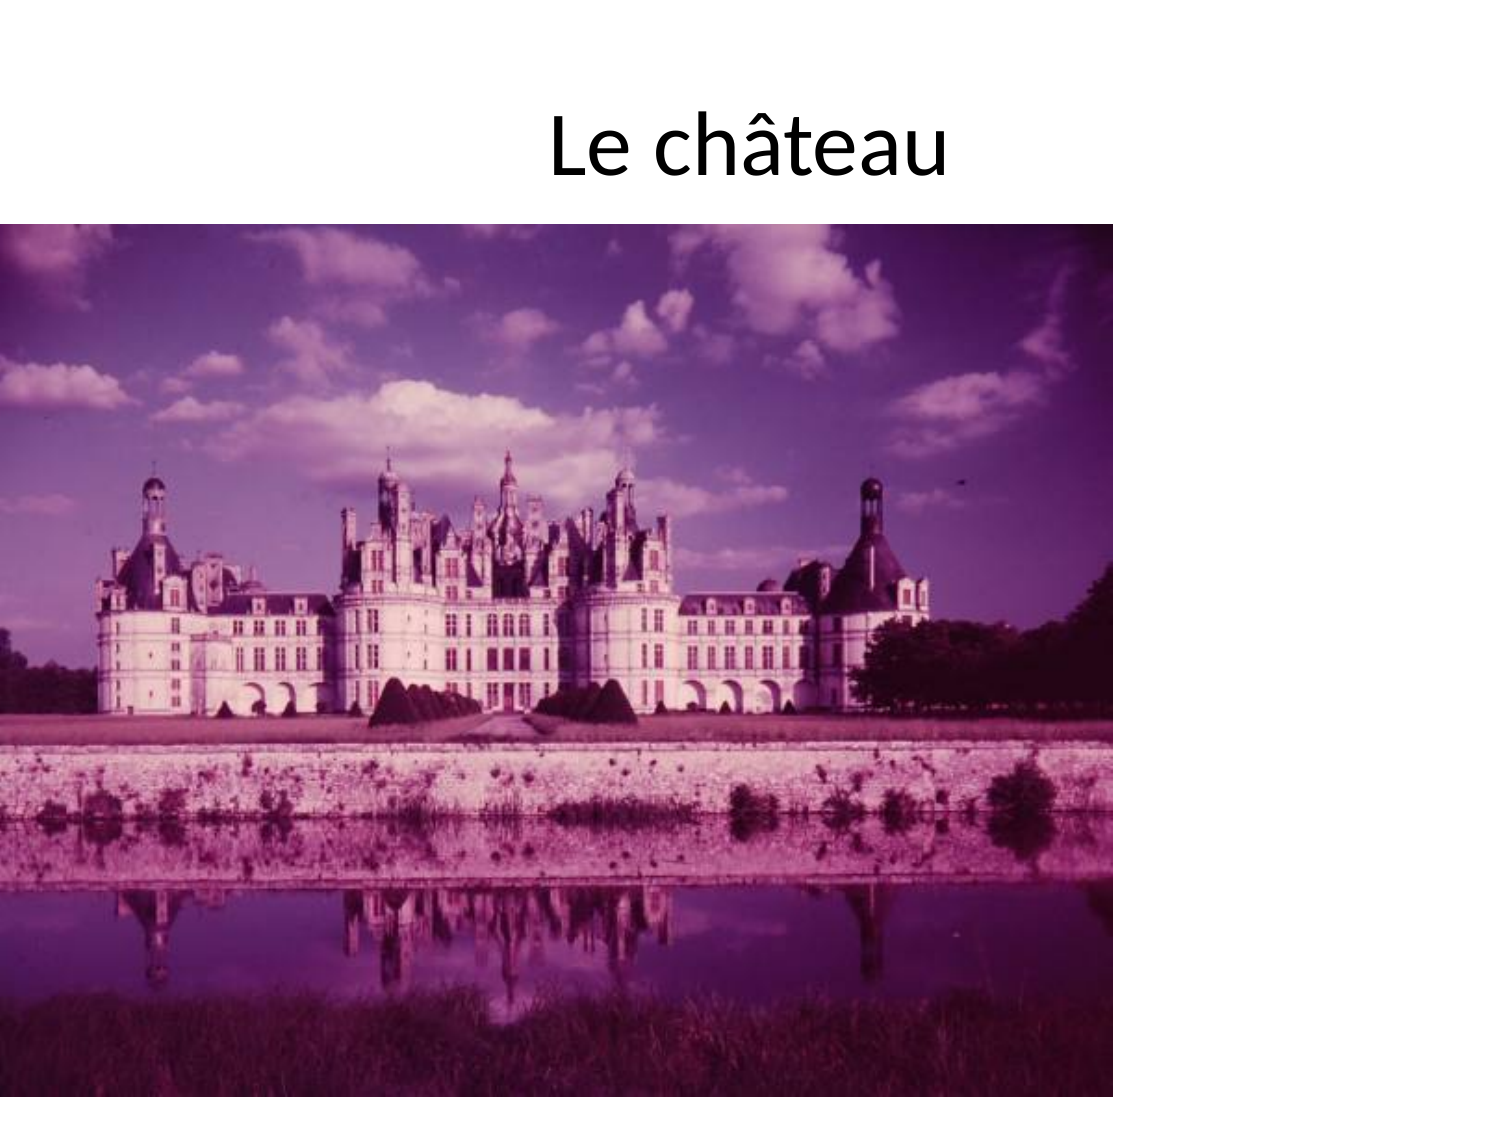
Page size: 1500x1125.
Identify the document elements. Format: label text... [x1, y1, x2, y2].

picture [0, 224, 1113, 1097]
title Le château [75, 45, 1425, 233]
